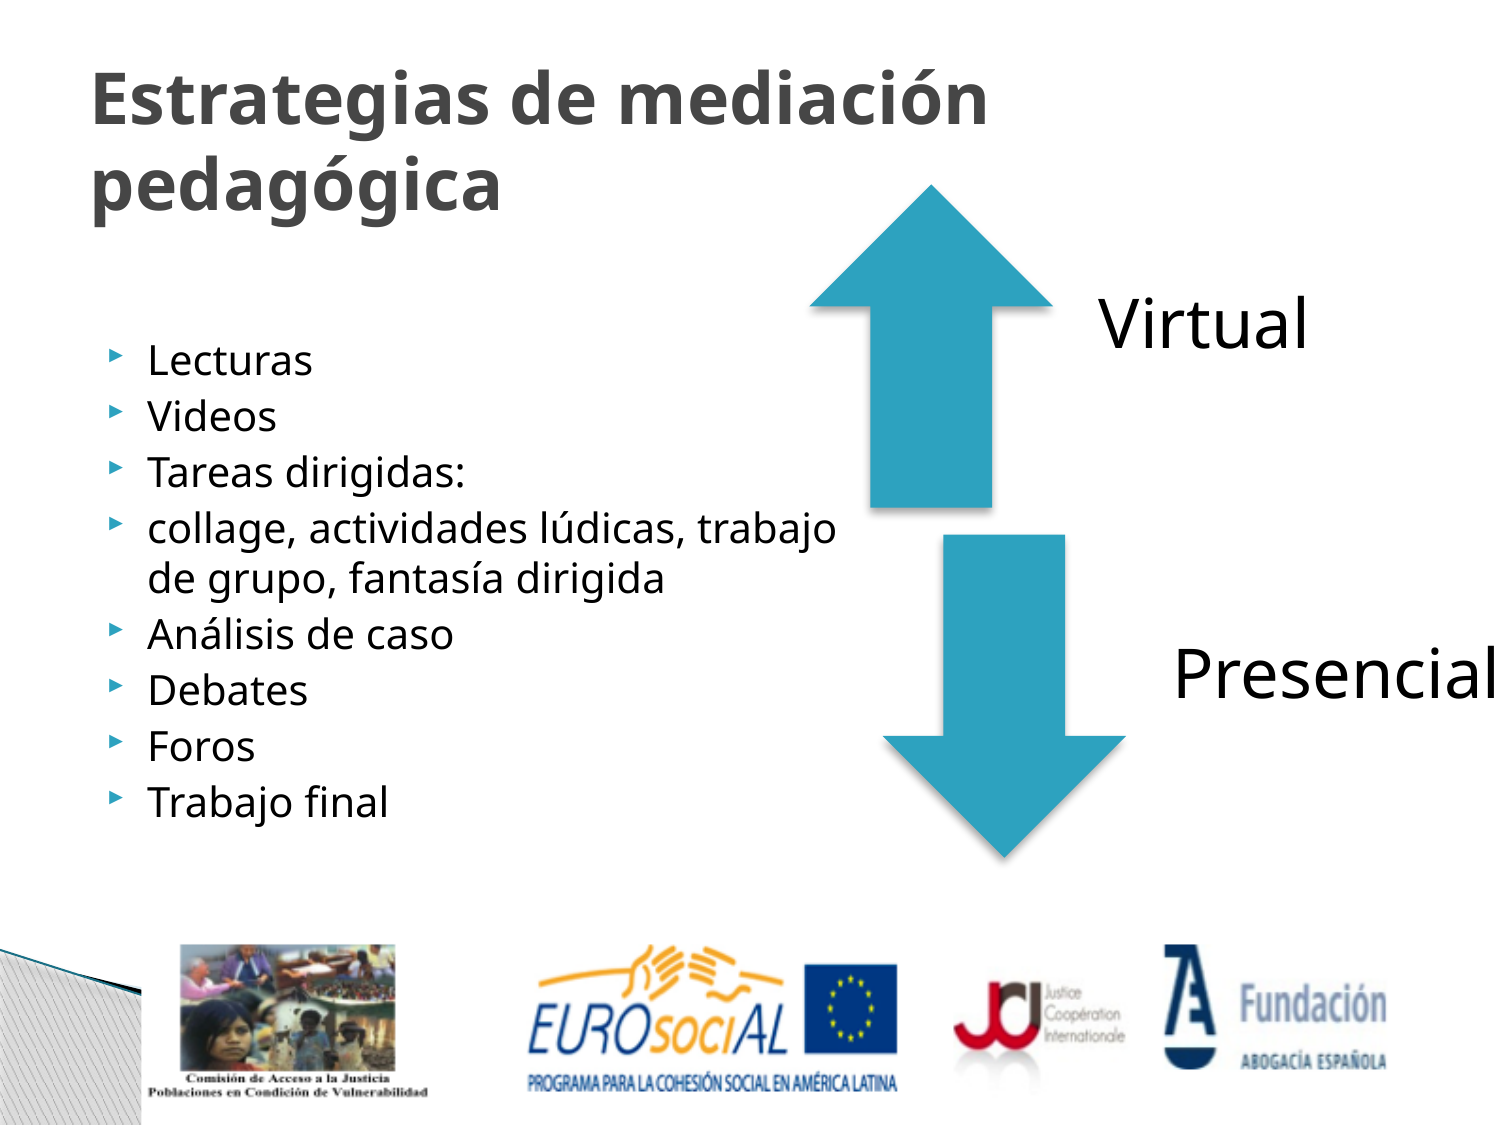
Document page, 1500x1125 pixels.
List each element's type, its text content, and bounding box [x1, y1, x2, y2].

list Lecturas Videos Tareas dirigidas: collage, actividades lúdicas, trabajo de grupo, fantasía dirigida Análisis de caso Debates Foros Trabajo final [75, 326, 802, 835]
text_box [808, 184, 1500, 858]
picture [140, 943, 1388, 1125]
title Estrategias de mediación pedagógica [75, 45, 1425, 233]
